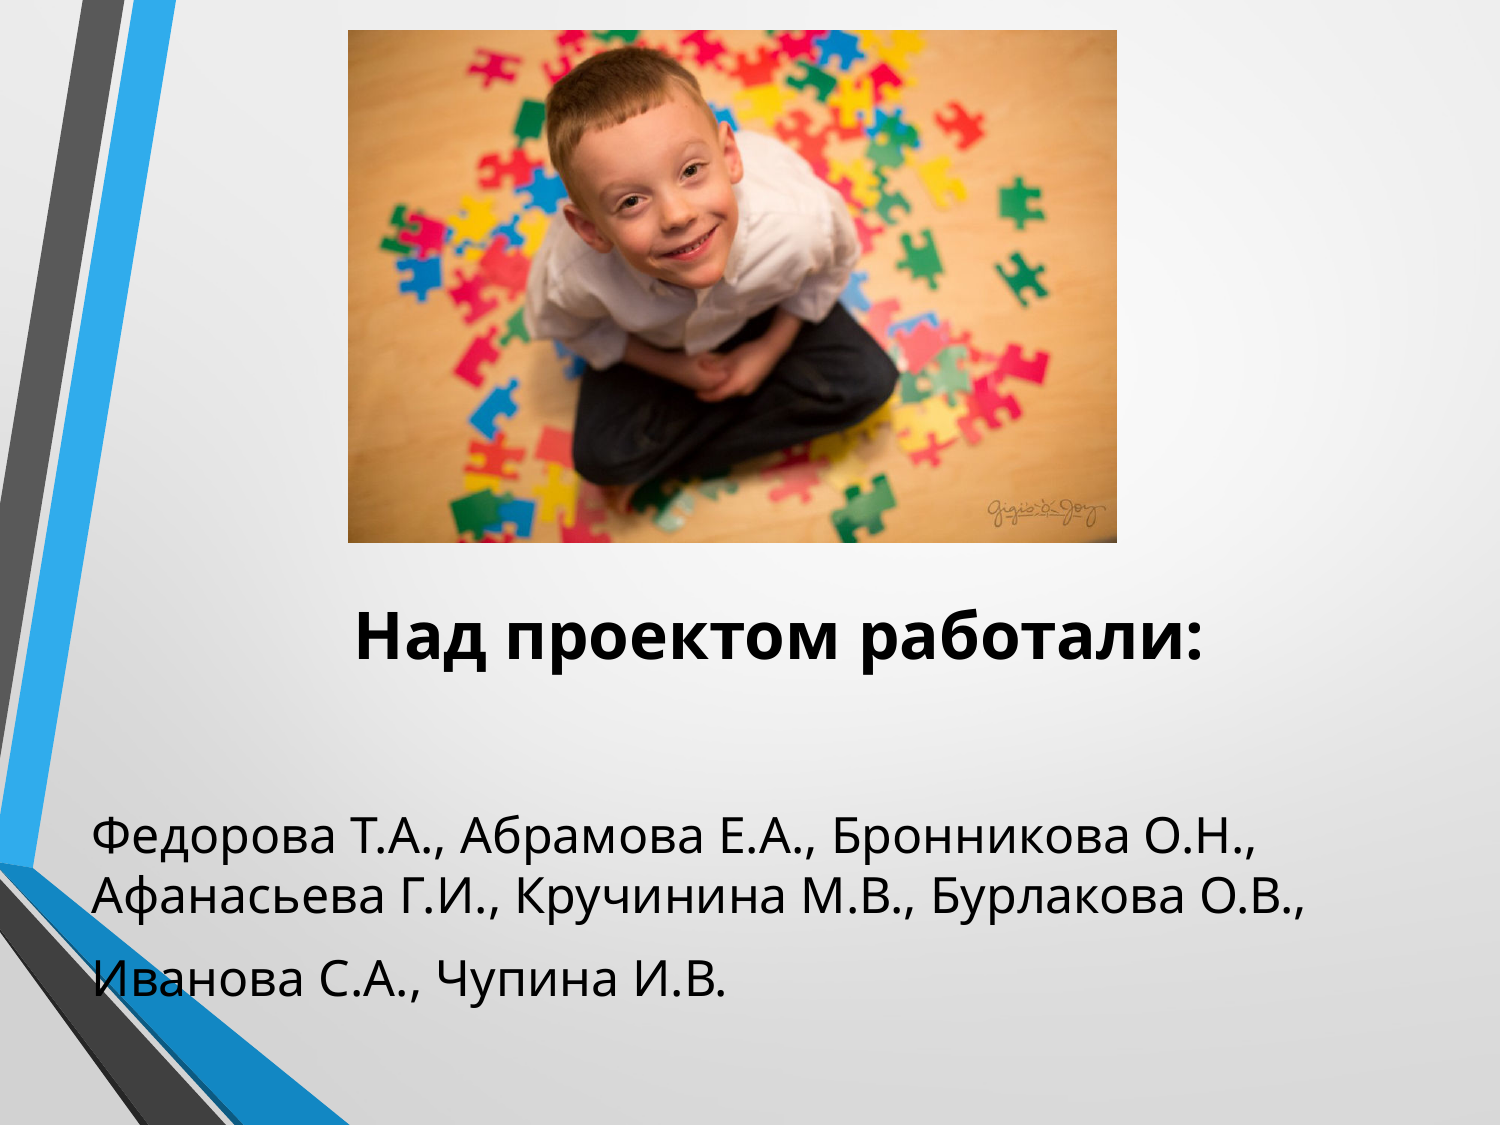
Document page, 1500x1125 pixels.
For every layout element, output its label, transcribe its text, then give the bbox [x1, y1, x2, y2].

title Над проектом работали: [147, 586, 1412, 681]
picture [348, 30, 1117, 544]
list Федорова Т.А., Абрамова Е.А., Бронникова О.Н., Афанасьева Г.И., Кручинина М.В., Бурлакова О.В., Иванова С.А., Чупина И.В. [76, 692, 1388, 1118]
